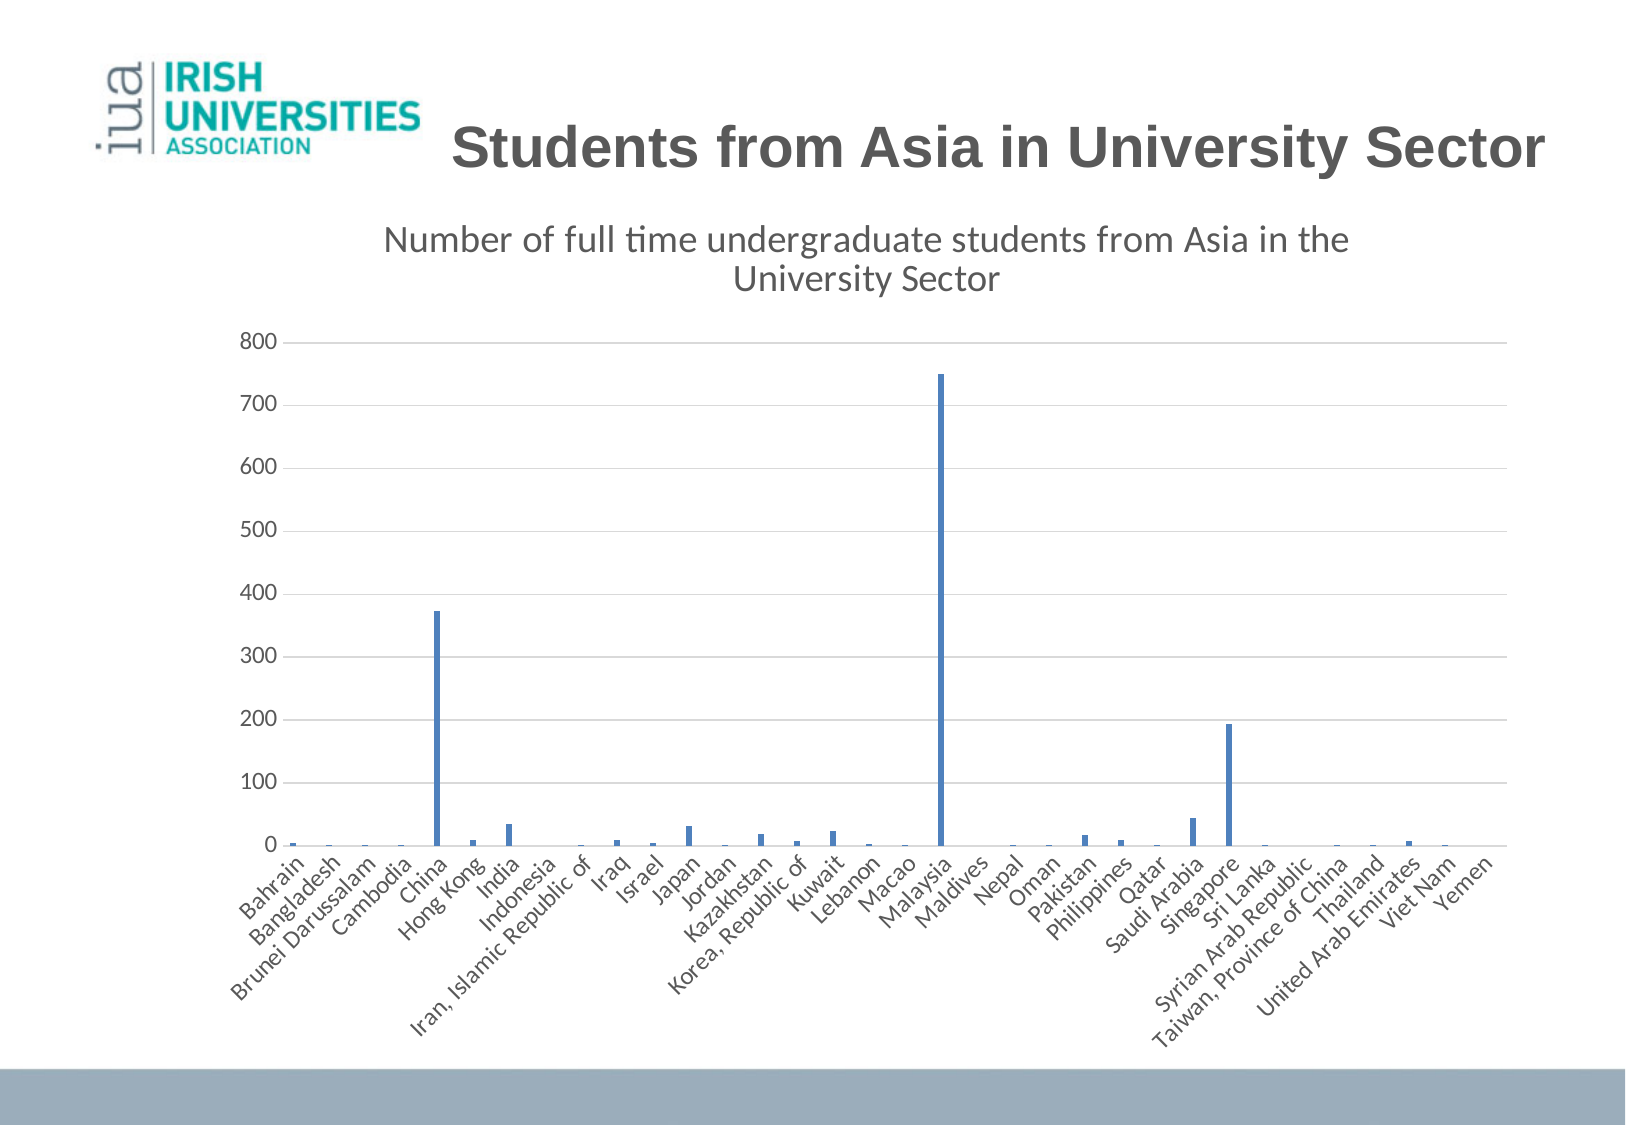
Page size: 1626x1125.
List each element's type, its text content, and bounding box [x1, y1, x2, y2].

text_box Students from Asia in University Sector [435, 56, 1591, 233]
picture [0, 0, 1626, 1125]
chart [200, 184, 1534, 1075]
